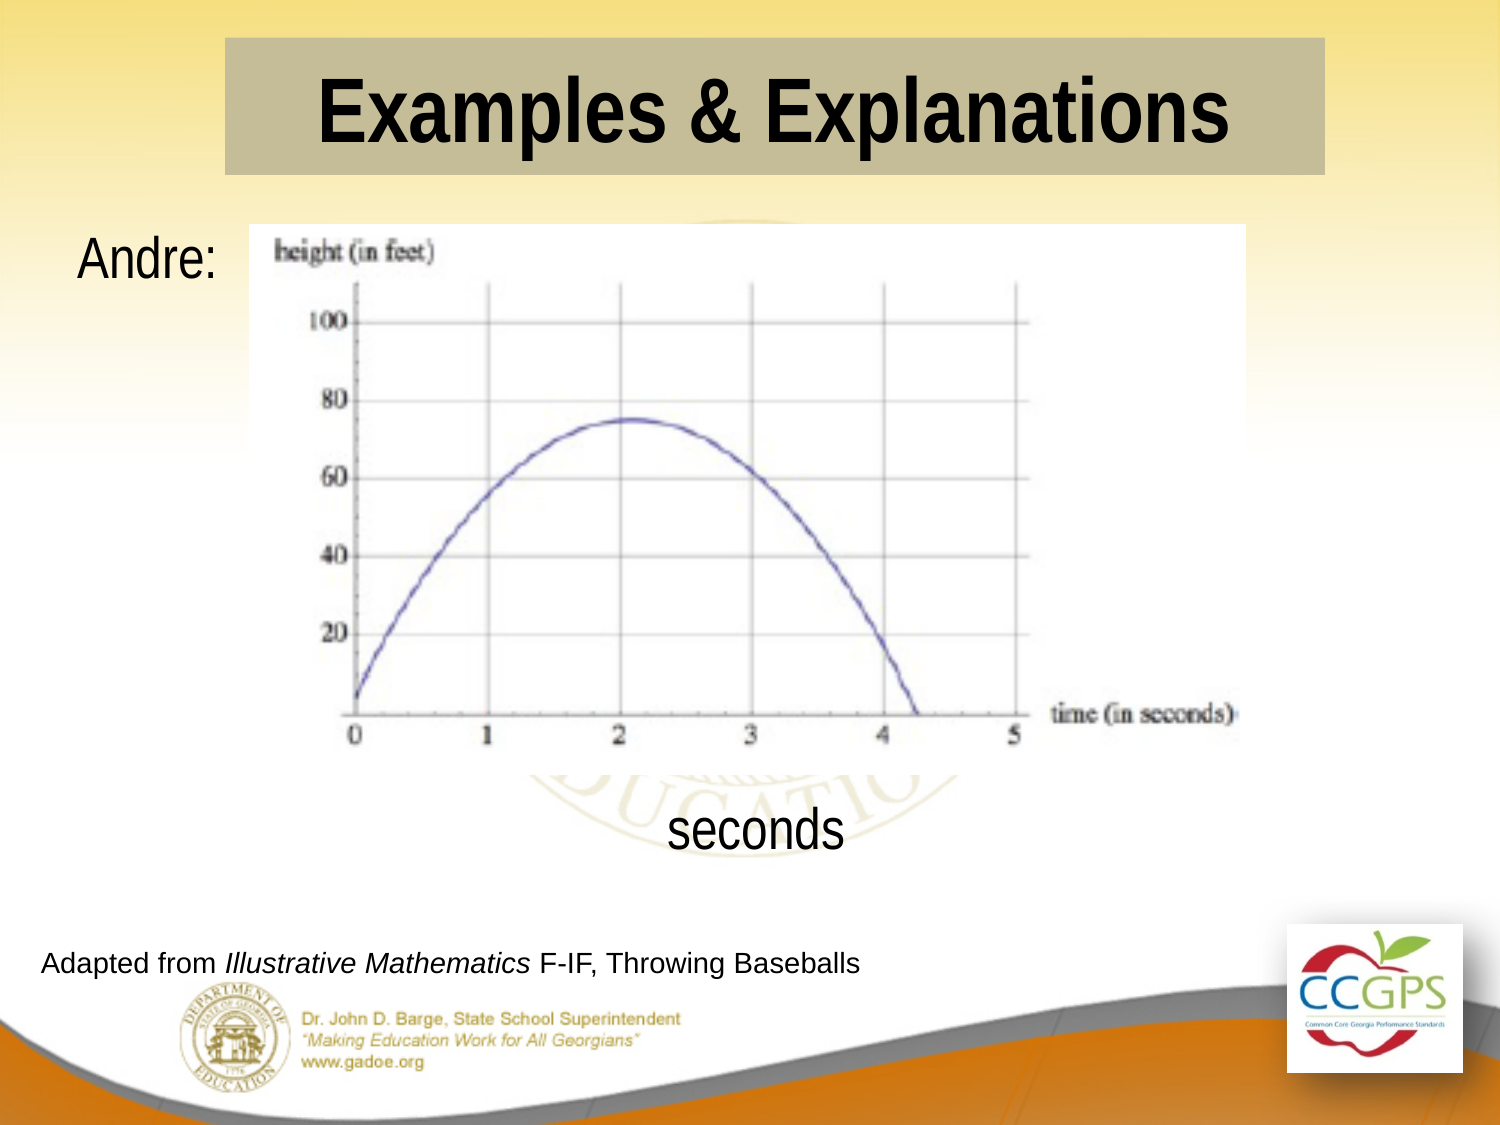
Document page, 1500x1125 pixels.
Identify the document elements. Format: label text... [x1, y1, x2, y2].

picture [0, 0, 1500, 1125]
text_box Adapted from Illustrative Mathematics F-IF, Throwing Baseballs [25, 937, 876, 988]
title Examples & Explanations [224, 37, 1326, 176]
